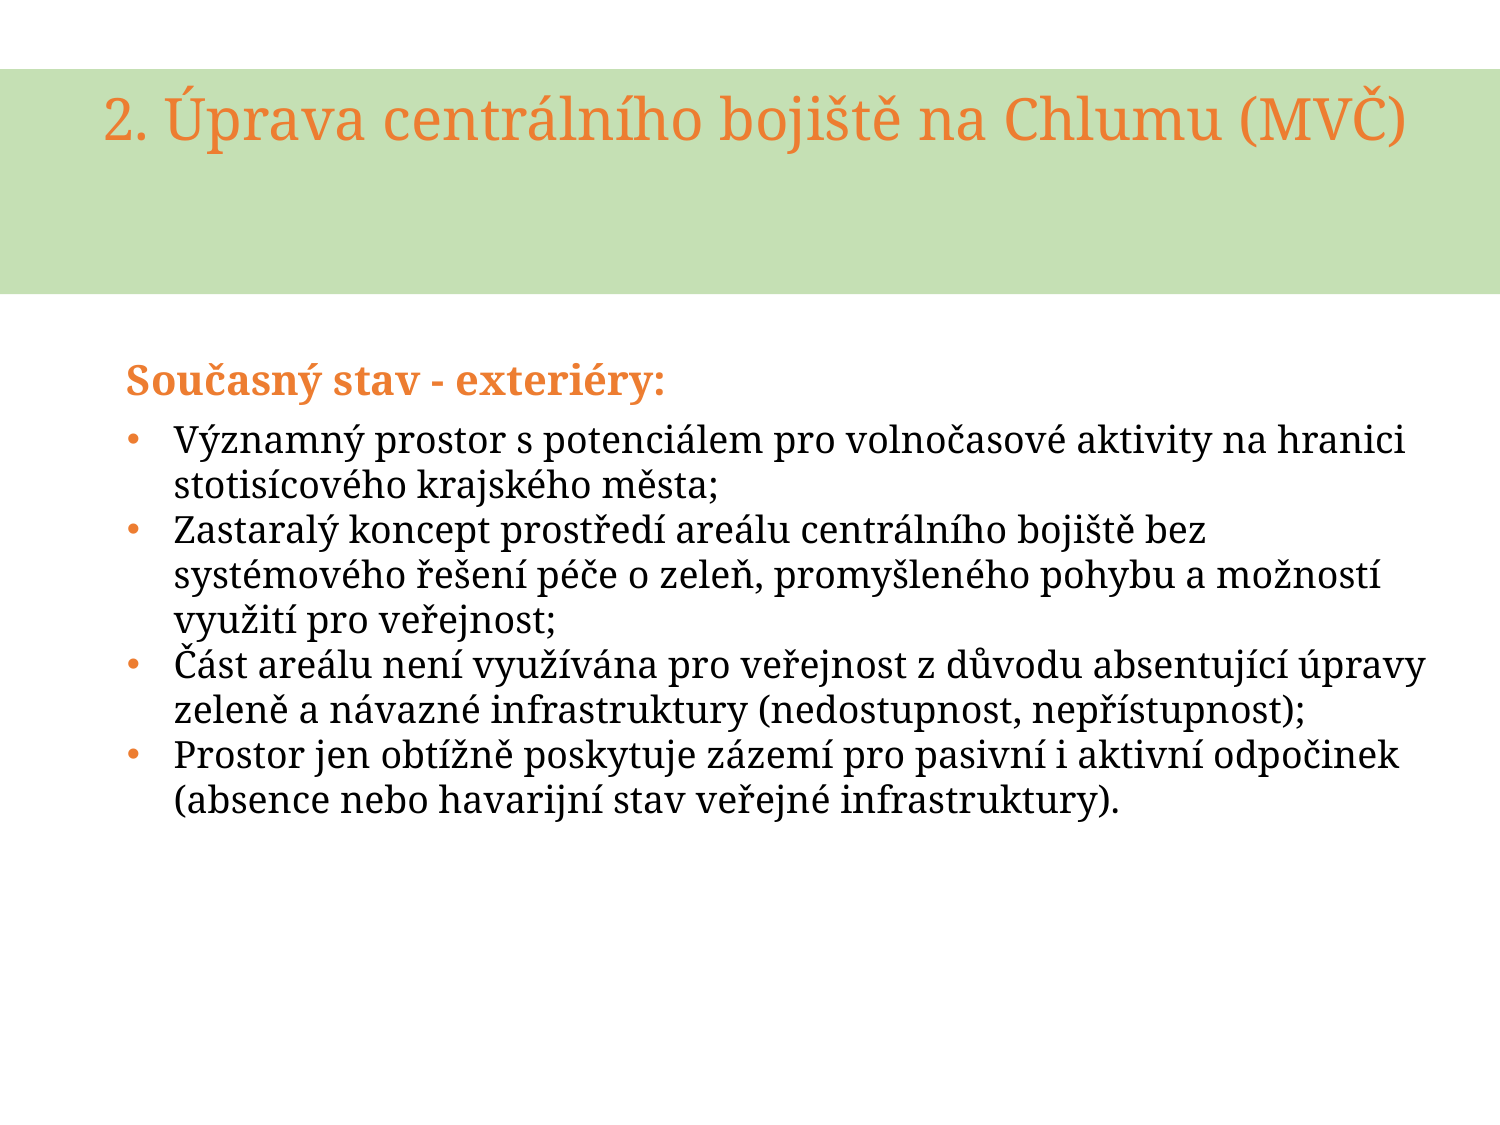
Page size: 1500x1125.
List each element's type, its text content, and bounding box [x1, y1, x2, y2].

text_box [0, 68, 1500, 295]
text_box 2. Úprava centrálního bojiště na Chlumu (MVČ) [87, 82, 1476, 281]
text_box Současný stav - exteriéry: Významný prostor s potenciálem pro volnočasové aktivity na hranici stotisícového krajského města; Zastaralý koncept prostředí areálu centrálního bojiště bez systémového řešení péče o zeleň, promyšleného pohybu a možností využití pro veřejnost; Část areálu není využívána pro veřejnost z důvodu absentující úpravy zeleně a návazné infrastruktury (nedostupnost, nepřístupnost); Prostor jen obtížně poskytuje zázemí pro pasivní i aktivní odpočinek (absence nebo havarijní stav veřejné infrastruktury). [112, 346, 1458, 829]
